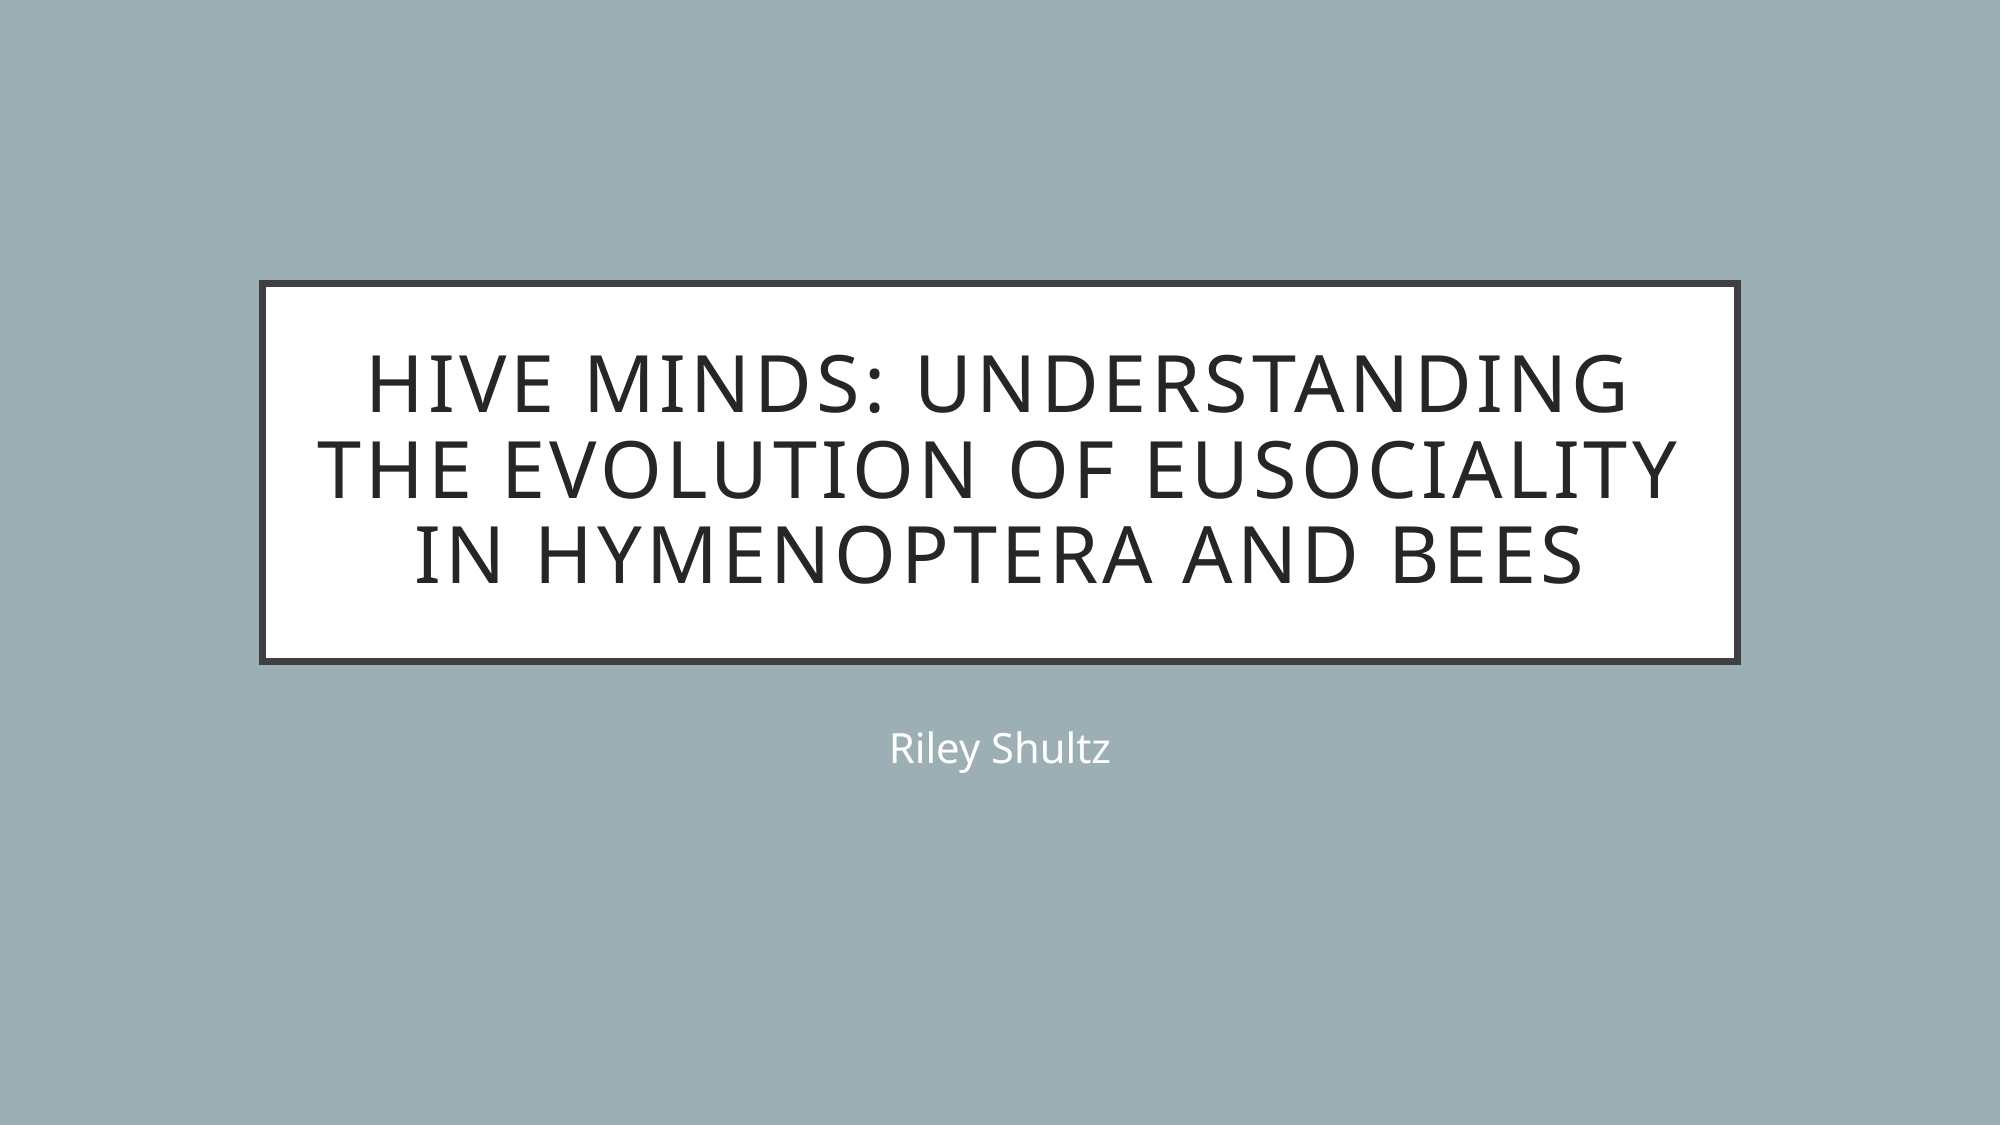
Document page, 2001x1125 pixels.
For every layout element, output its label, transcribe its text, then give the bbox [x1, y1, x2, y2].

subtitle Riley Shultz [442, 713, 1558, 918]
title Hive minds: understanding the evolution of eusociality in Hymenoptera and bees [259, 280, 1741, 665]
